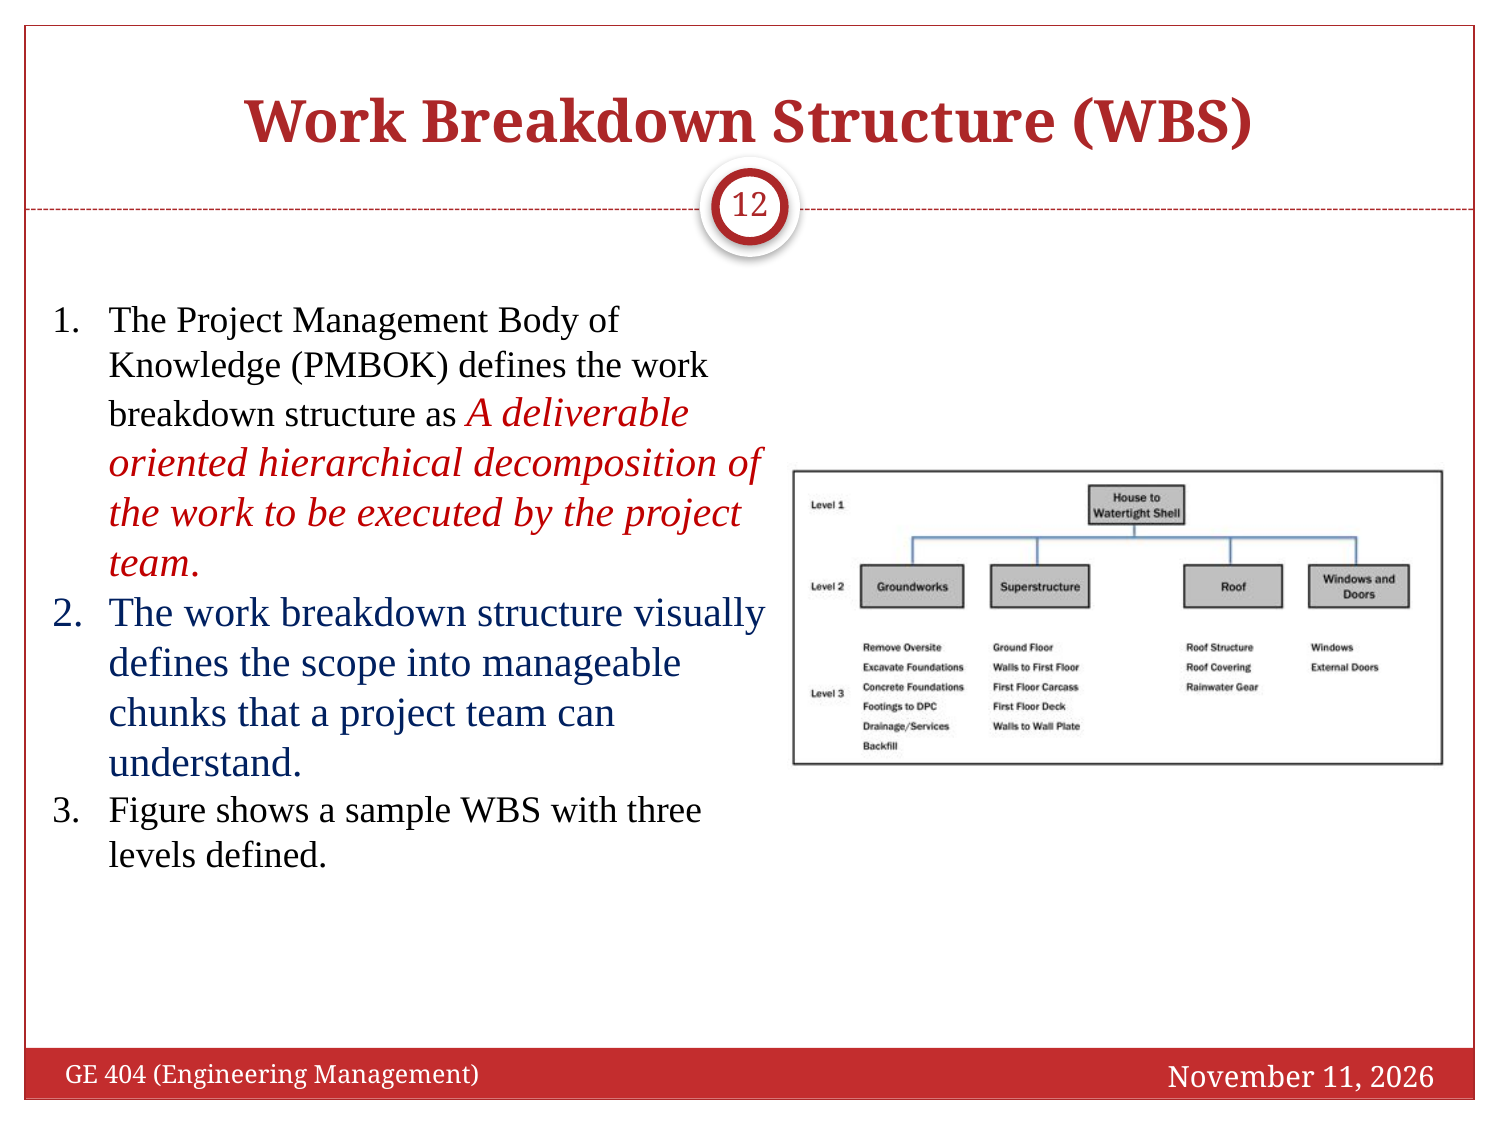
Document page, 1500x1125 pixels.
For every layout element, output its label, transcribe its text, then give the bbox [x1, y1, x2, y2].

title Work Breakdown Structure (WBS) [49, 37, 1450, 162]
footer GE 404 (Engineering Management) [50, 1051, 638, 1112]
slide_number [950, 1050, 1450, 1111]
slide_number 12 [712, 169, 788, 243]
picture [787, 462, 1450, 772]
text_box The Project Management Body of Knowledge (PMBOK) defines the work breakdown structure as A deliverable oriented hierarchical decomposition of the work to be executed by the project team. The work breakdown structure visually defines the scope into manageable chunks that a project team can understand. Figure shows a sample WBS with three levels defined. [37, 287, 804, 883]
